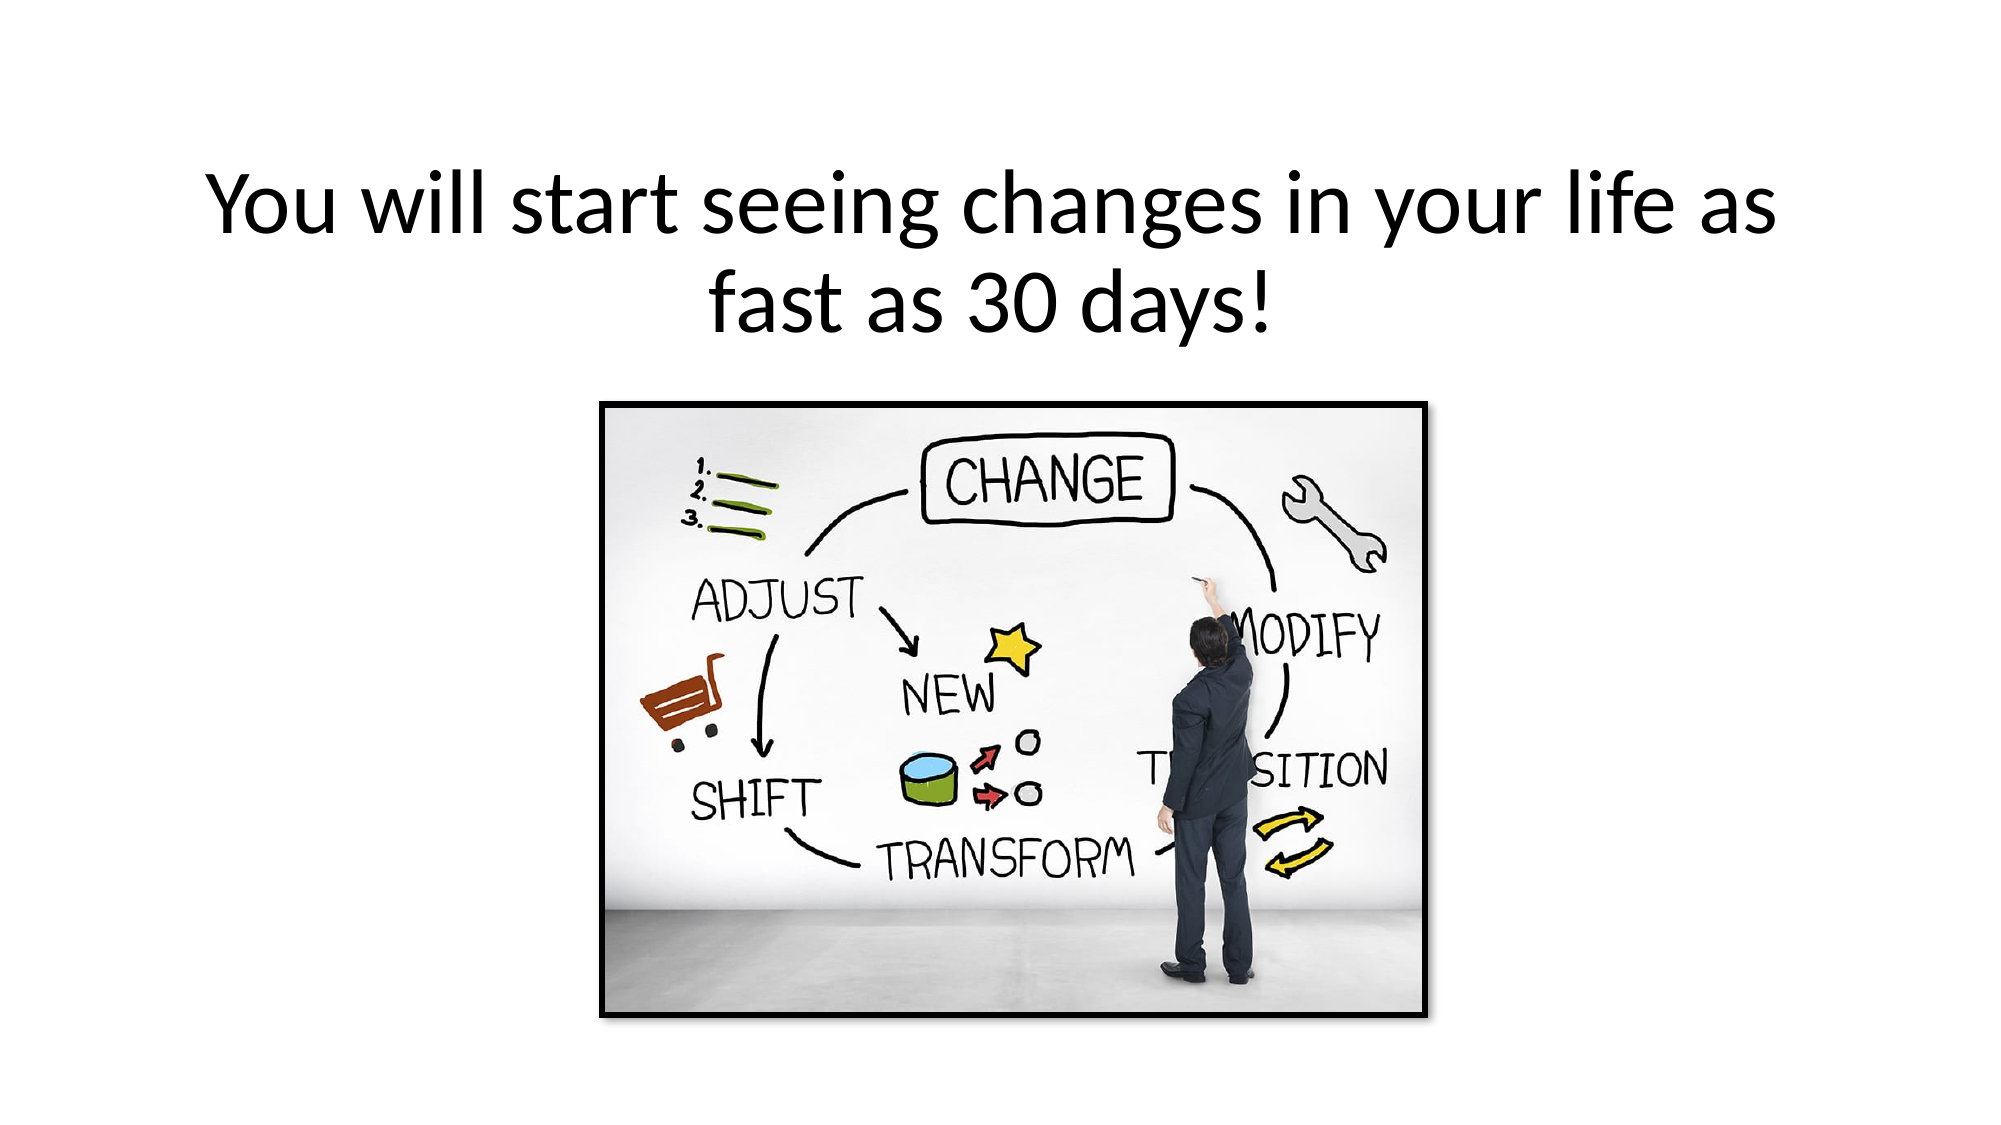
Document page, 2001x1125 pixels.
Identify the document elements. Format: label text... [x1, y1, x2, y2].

picture [605, 407, 1422, 1012]
list You will start seeing changes in your life as fast as 30 days! [130, 146, 1856, 970]
